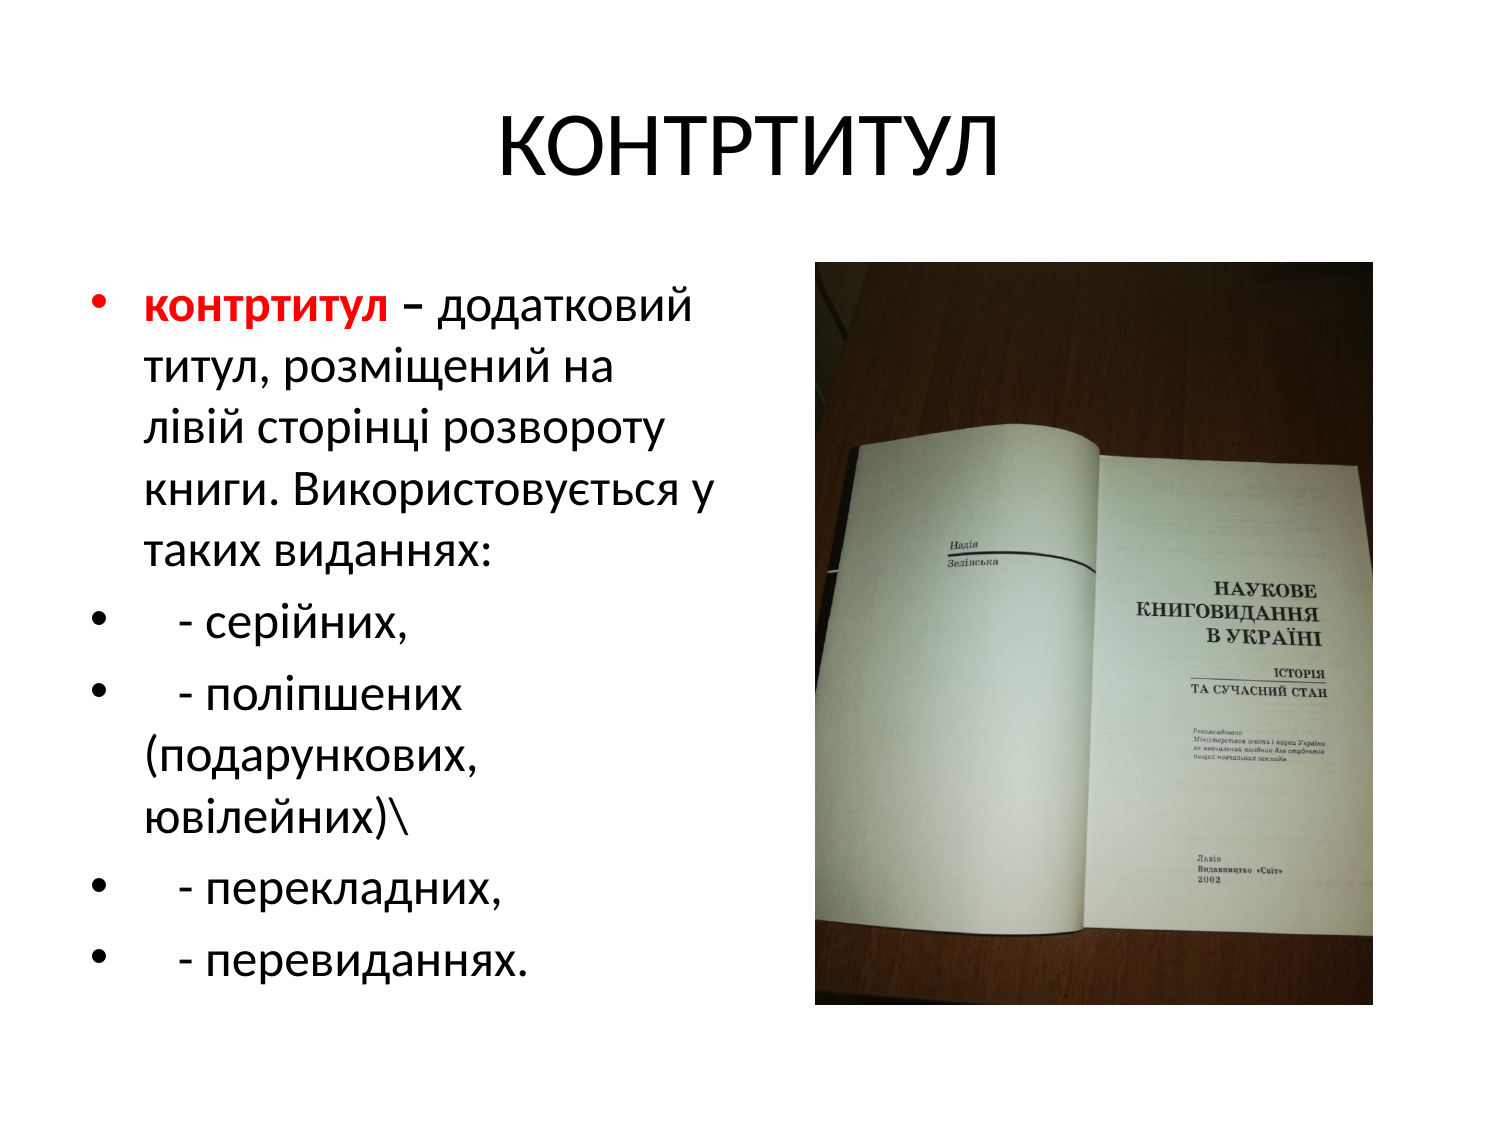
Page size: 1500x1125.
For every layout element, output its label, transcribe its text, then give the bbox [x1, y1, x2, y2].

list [815, 262, 1373, 1006]
list контртитул – додатковий титул, розміщений на лівій сторінці розвороту книги. Використовується у таких виданнях: - серійних, - поліпшених (подарункових, ювілейних)\ - перекладних, - перевиданнях. [74, 262, 738, 1006]
title КОНТРТИТУЛ [74, 44, 1426, 233]
